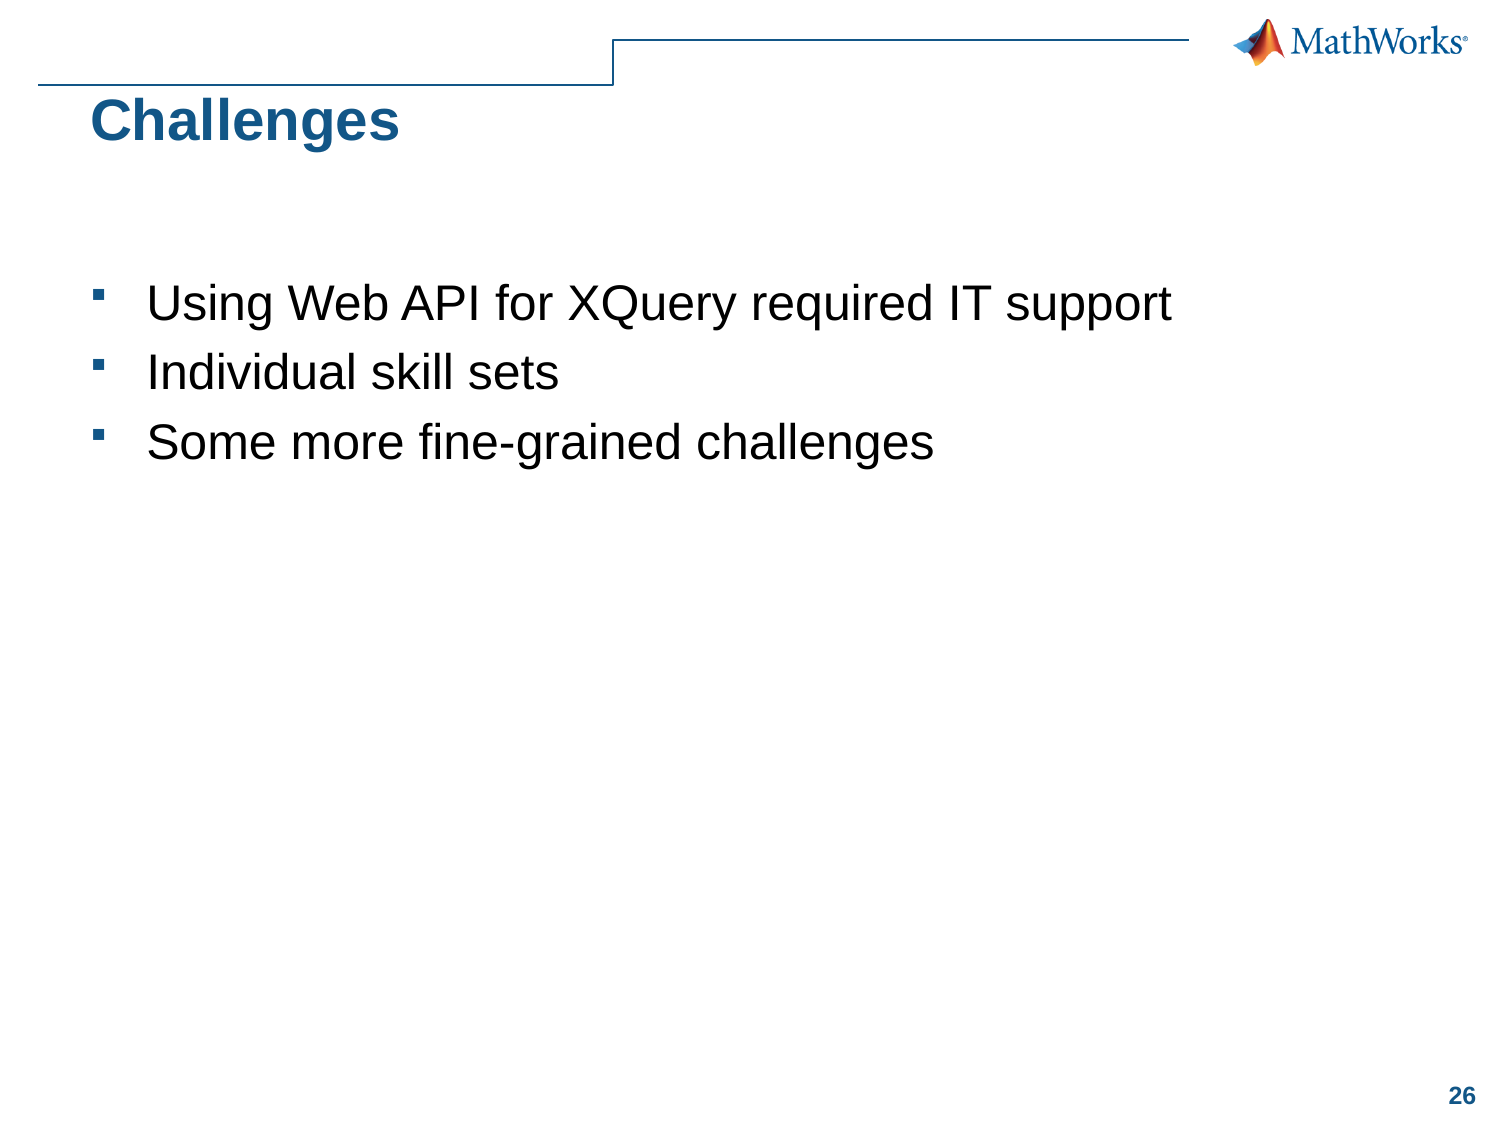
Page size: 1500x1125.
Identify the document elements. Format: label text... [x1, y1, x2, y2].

title Challenges [75, 75, 1400, 238]
list Using Web API for XQuery required IT support Individual skill sets Some more fine-grained challenges [75, 262, 1400, 1025]
picture [1226, 7, 1483, 78]
